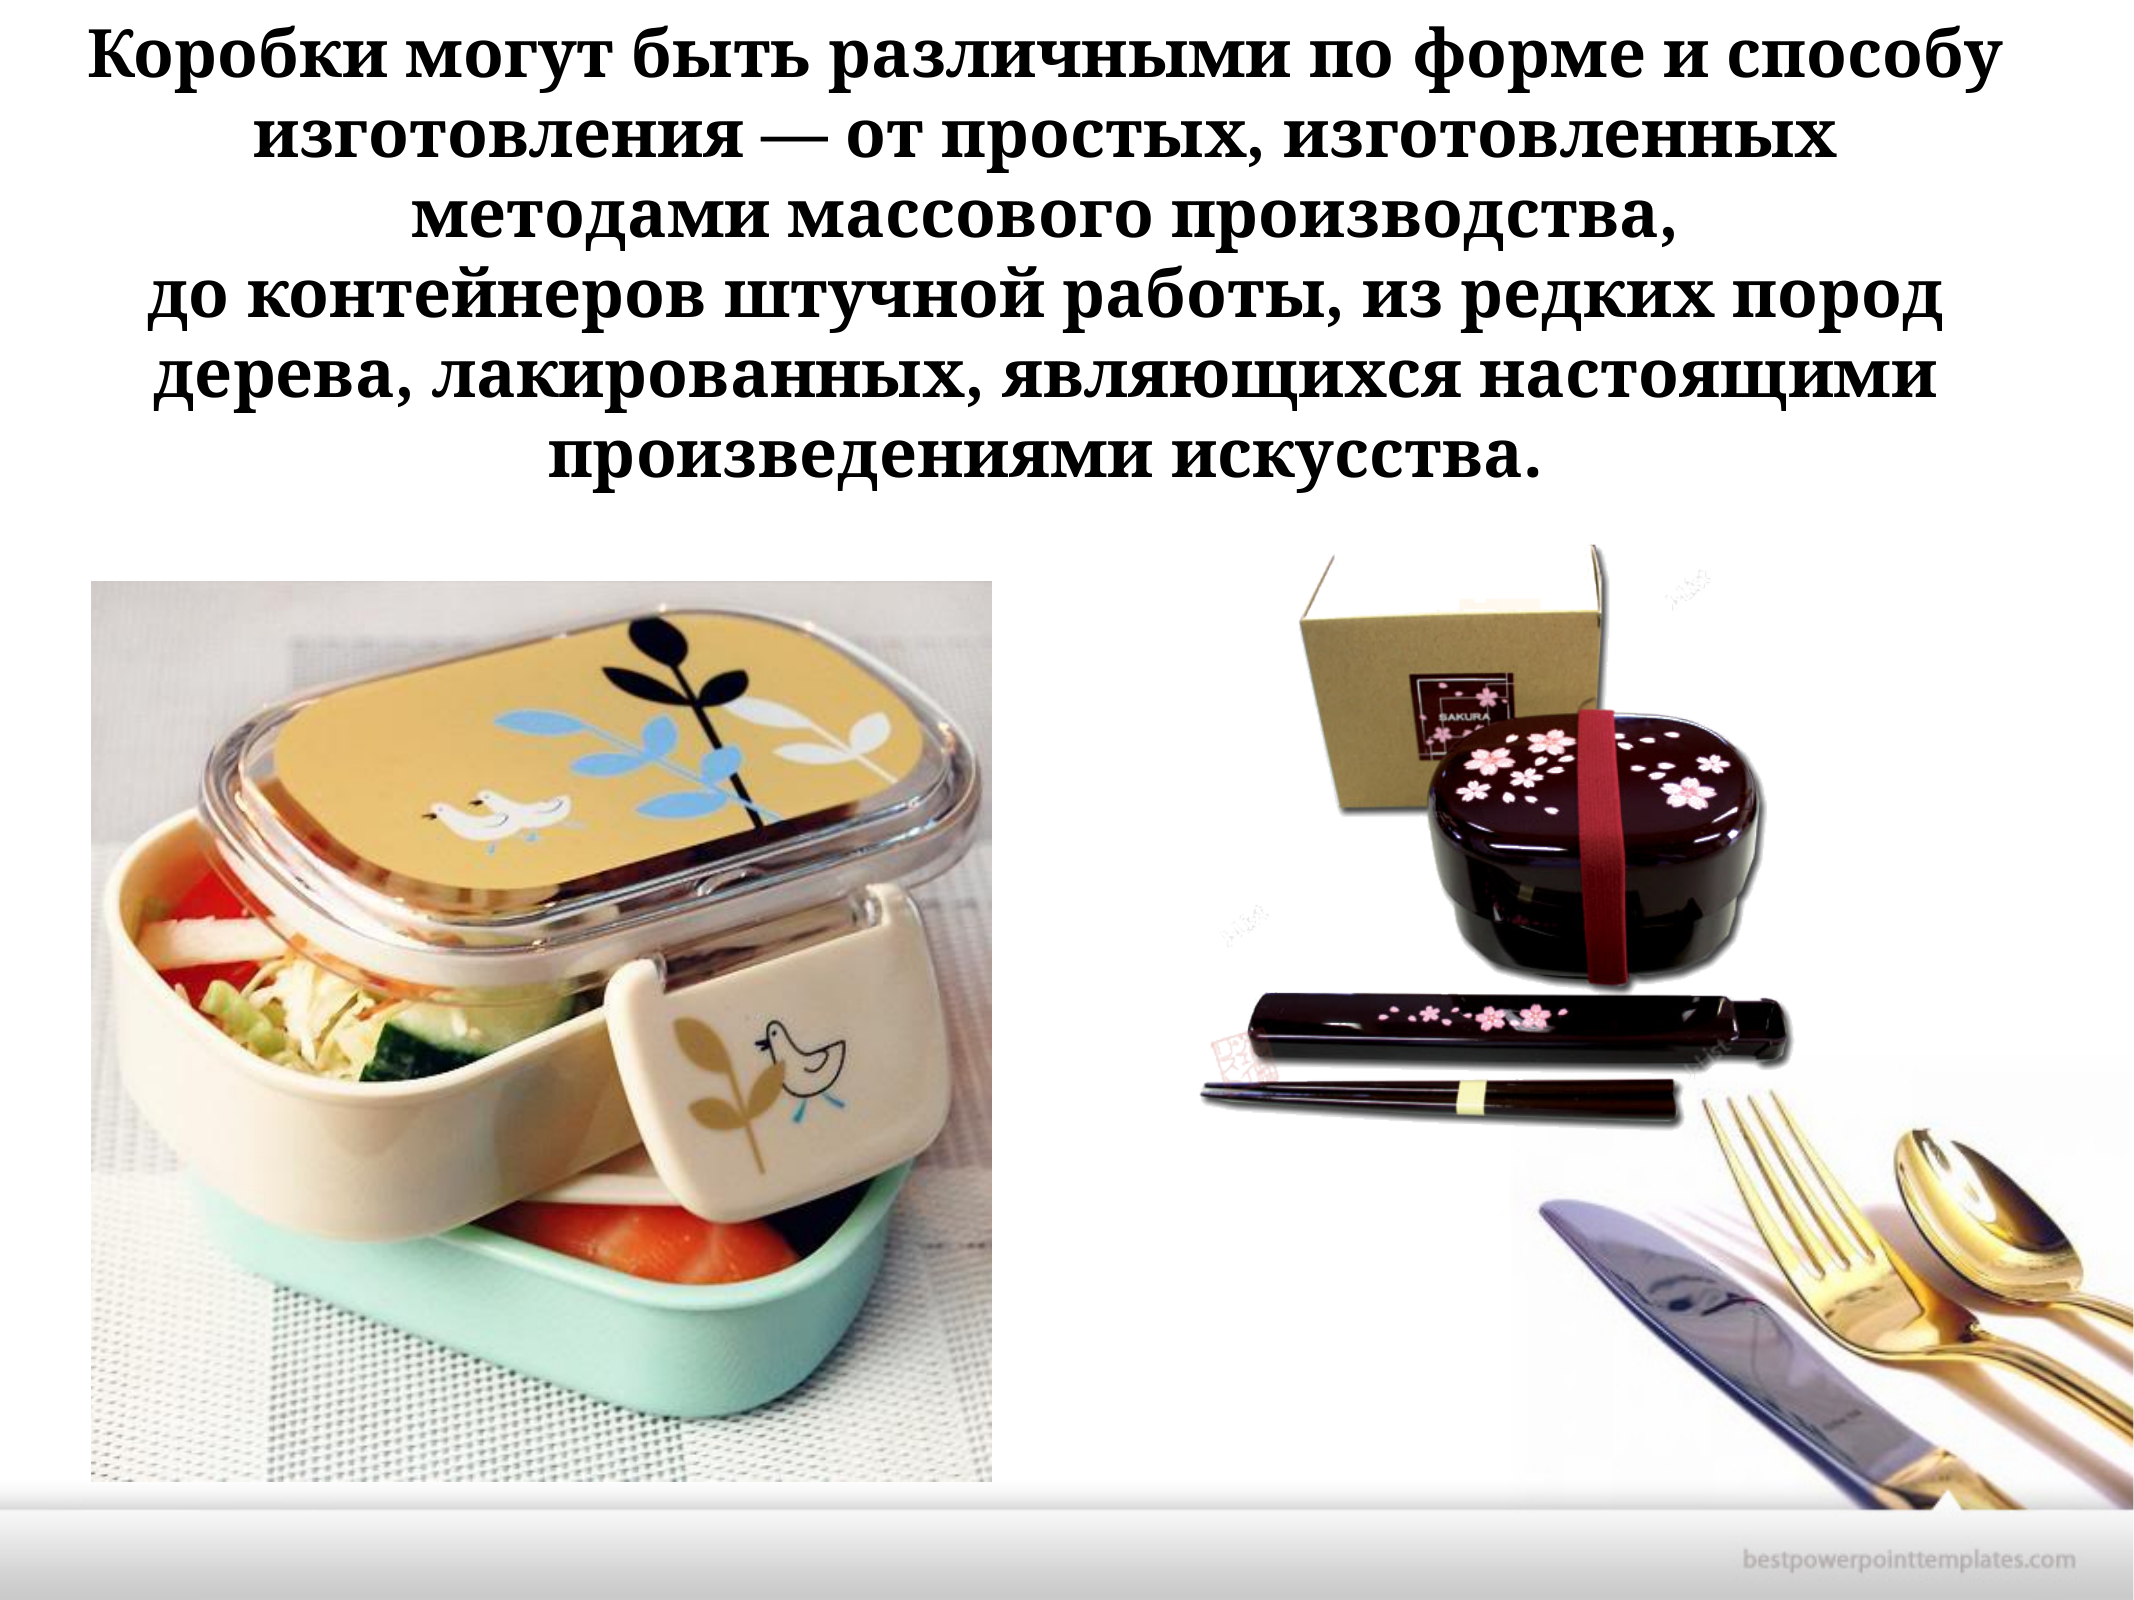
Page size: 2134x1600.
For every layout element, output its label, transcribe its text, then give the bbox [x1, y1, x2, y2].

text_box Коробки могут быть различными по форме и способу изготовления — от простых, изготовленных методами массового производства, до контейнеров штучной работы, из редких пород дерева, лакированных, являющихся настоящими произведениями искусства. [0, 0, 2092, 502]
picture [0, 0, 2134, 1600]
